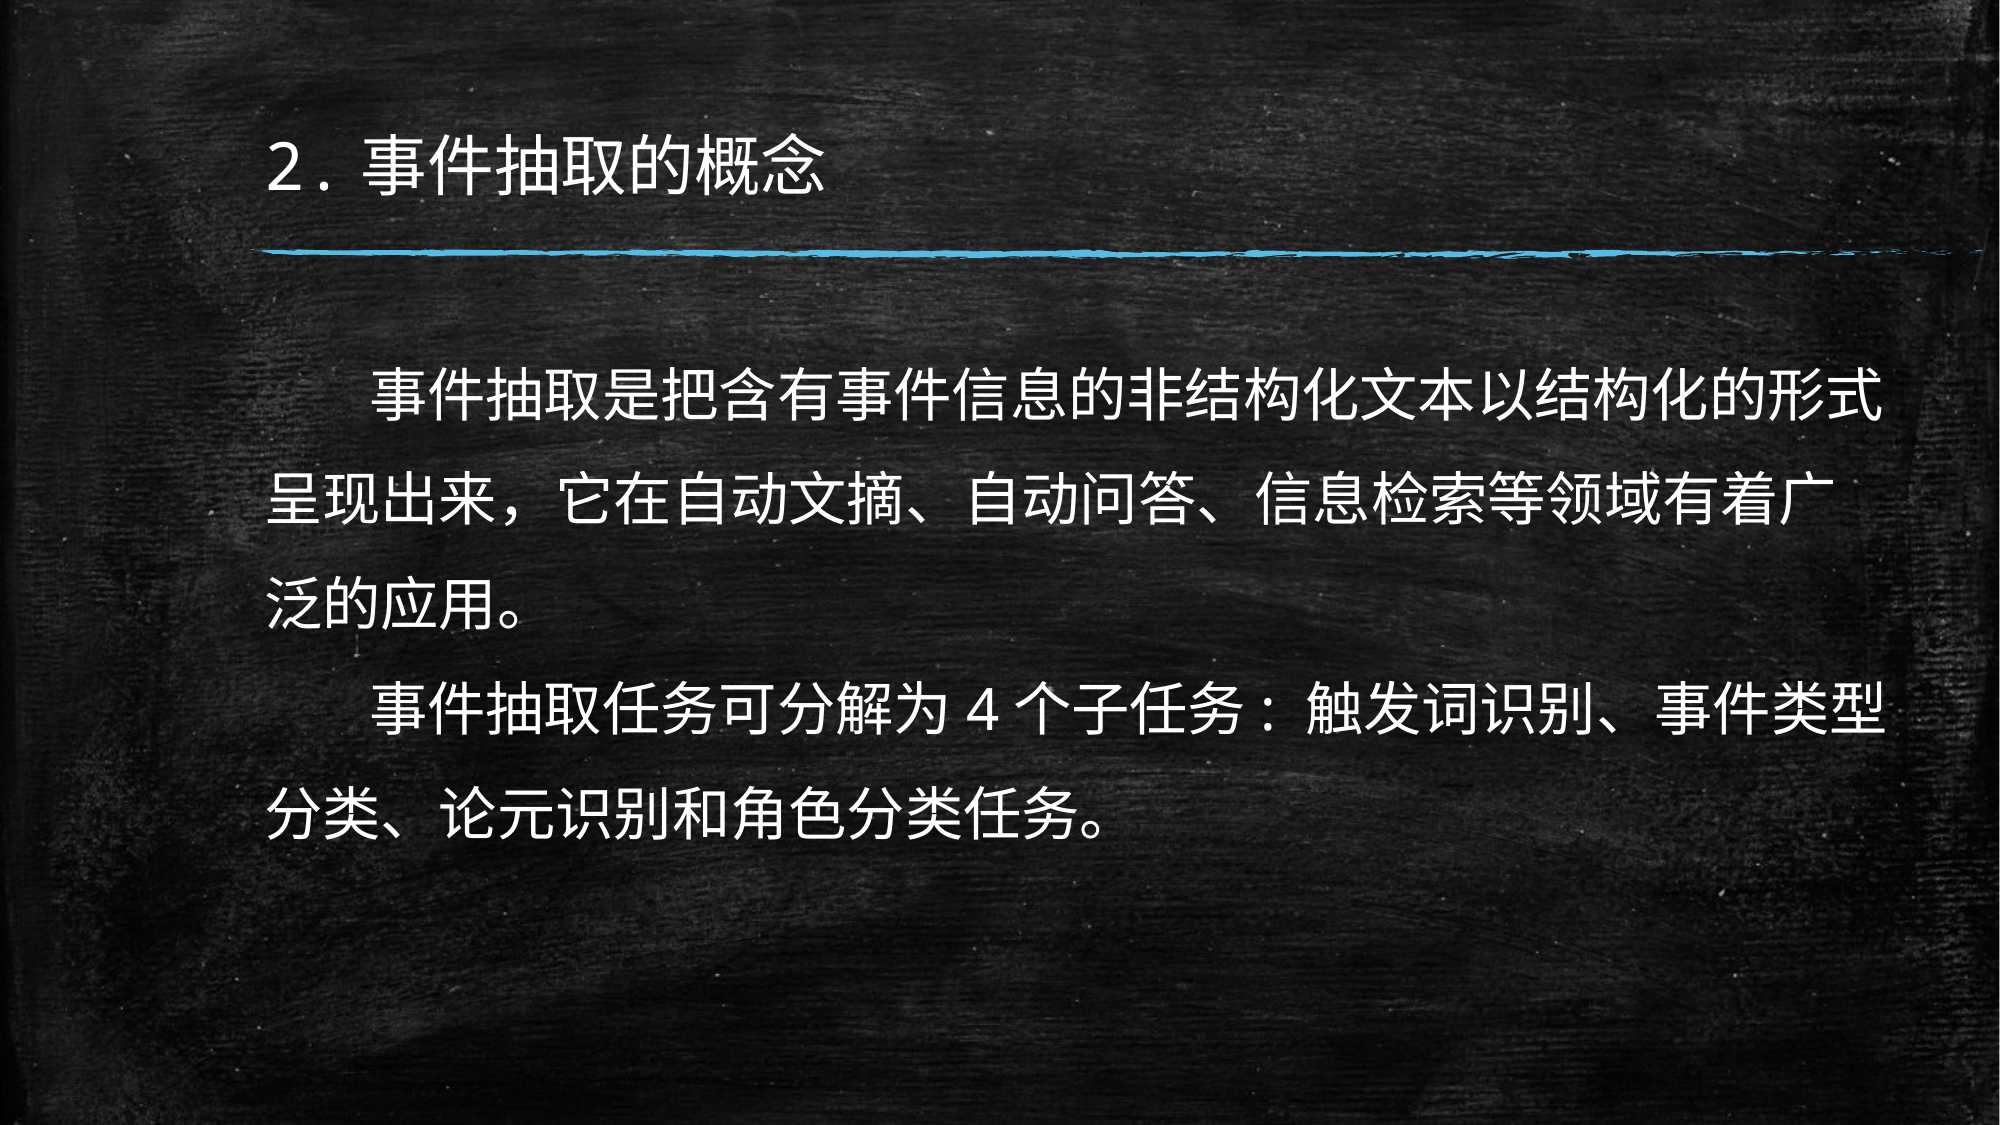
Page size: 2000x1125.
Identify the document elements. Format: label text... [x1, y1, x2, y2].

title 2.事件抽取的概念 [249, 45, 1750, 213]
text_box 事件抽取是把含有事件信息的非结构化文本以结构化的形式呈现出来，它在自动文摘、自动问答、信息检索等领域有着广泛的应用。 事件抽取任务可分解为4个子任务: 触发词识别、事件类型分类、论元识别和角色分类任务。 [249, 315, 1910, 1116]
